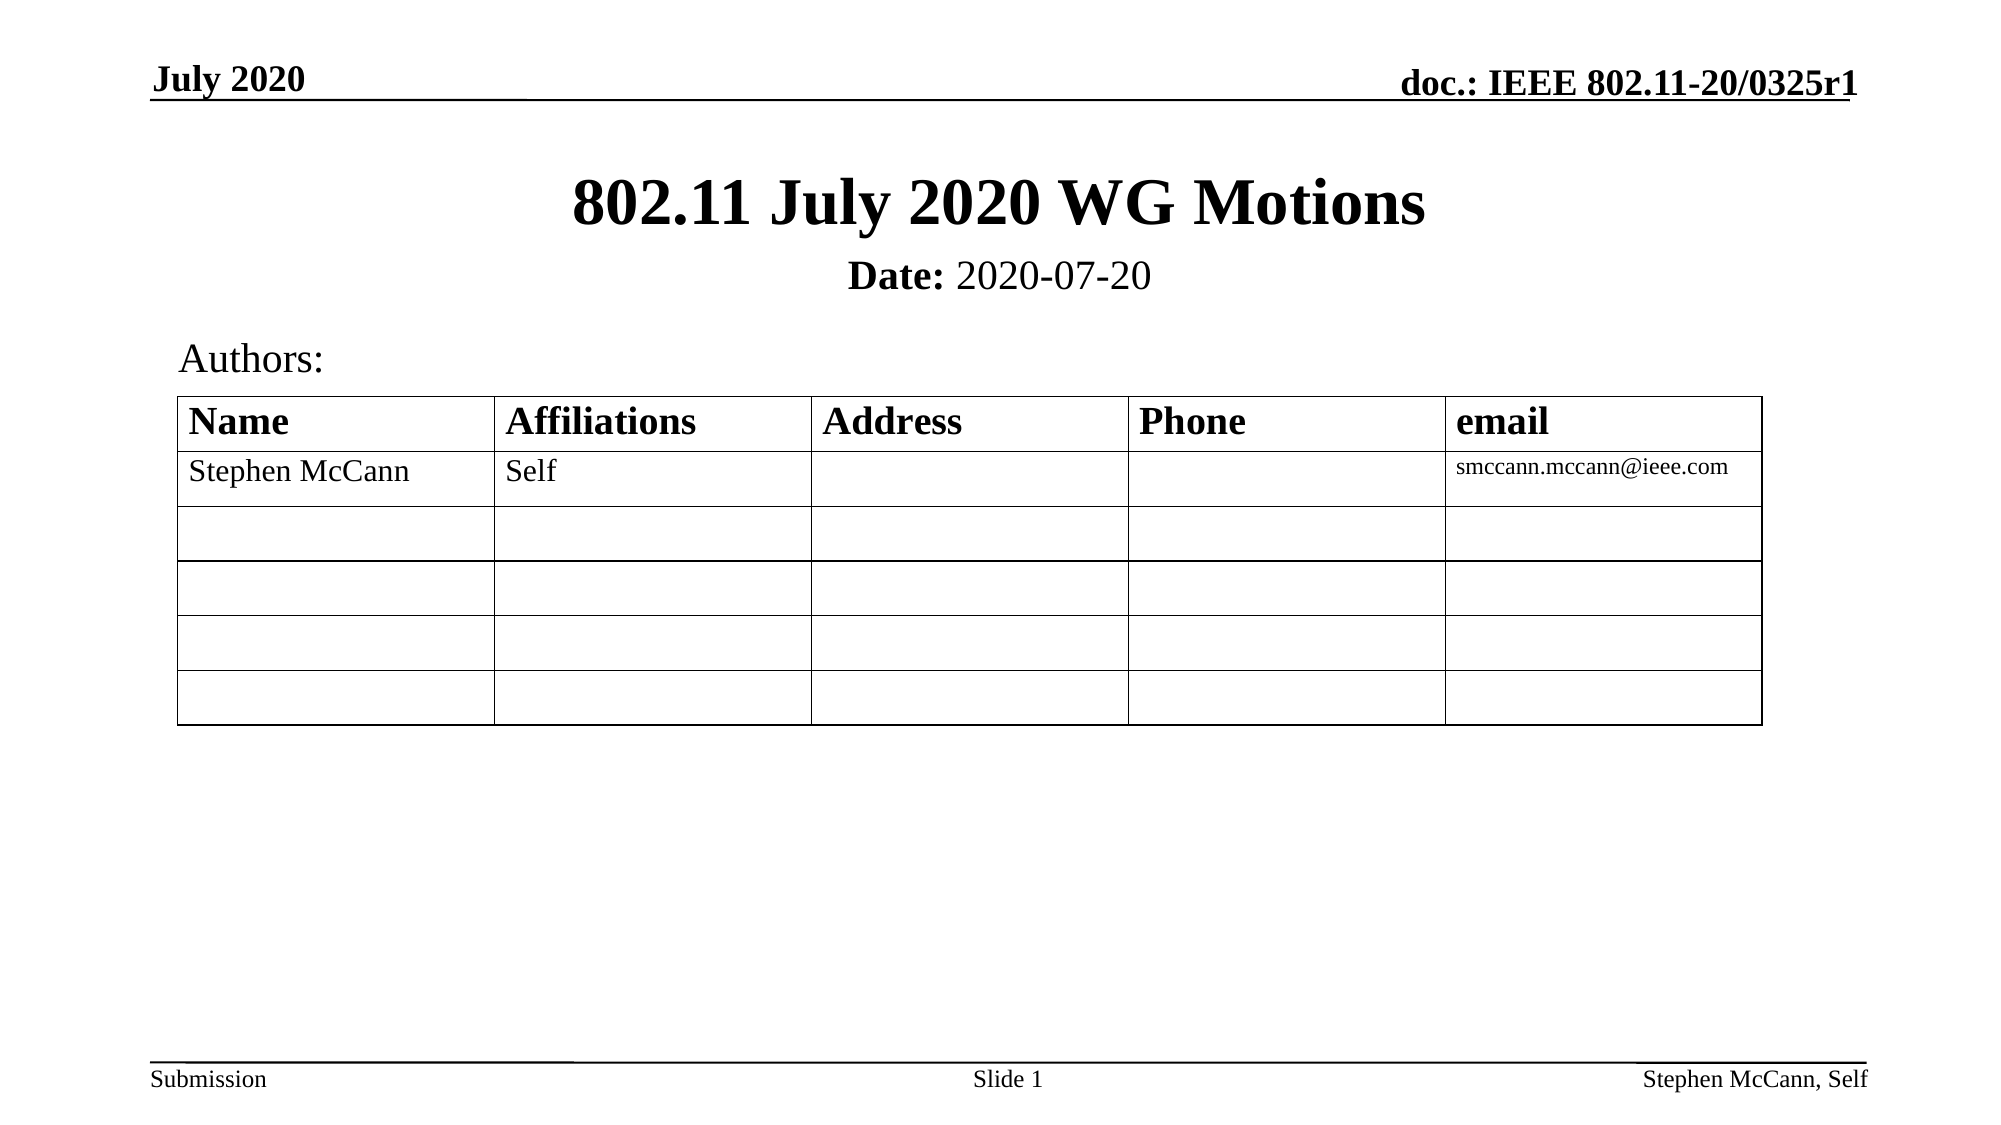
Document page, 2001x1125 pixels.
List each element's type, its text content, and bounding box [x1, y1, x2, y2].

footer Stephen McCann, Self [1171, 1061, 1869, 1093]
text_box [162, 396, 1808, 795]
subtitle Date: 2020-07-20 [299, 239, 1701, 319]
slide_number Slide 1 [950, 1061, 1067, 1123]
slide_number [152, 54, 563, 100]
text_box Authors: [162, 323, 401, 387]
title 802.11 July 2020 WG Motions [149, 76, 1851, 319]
